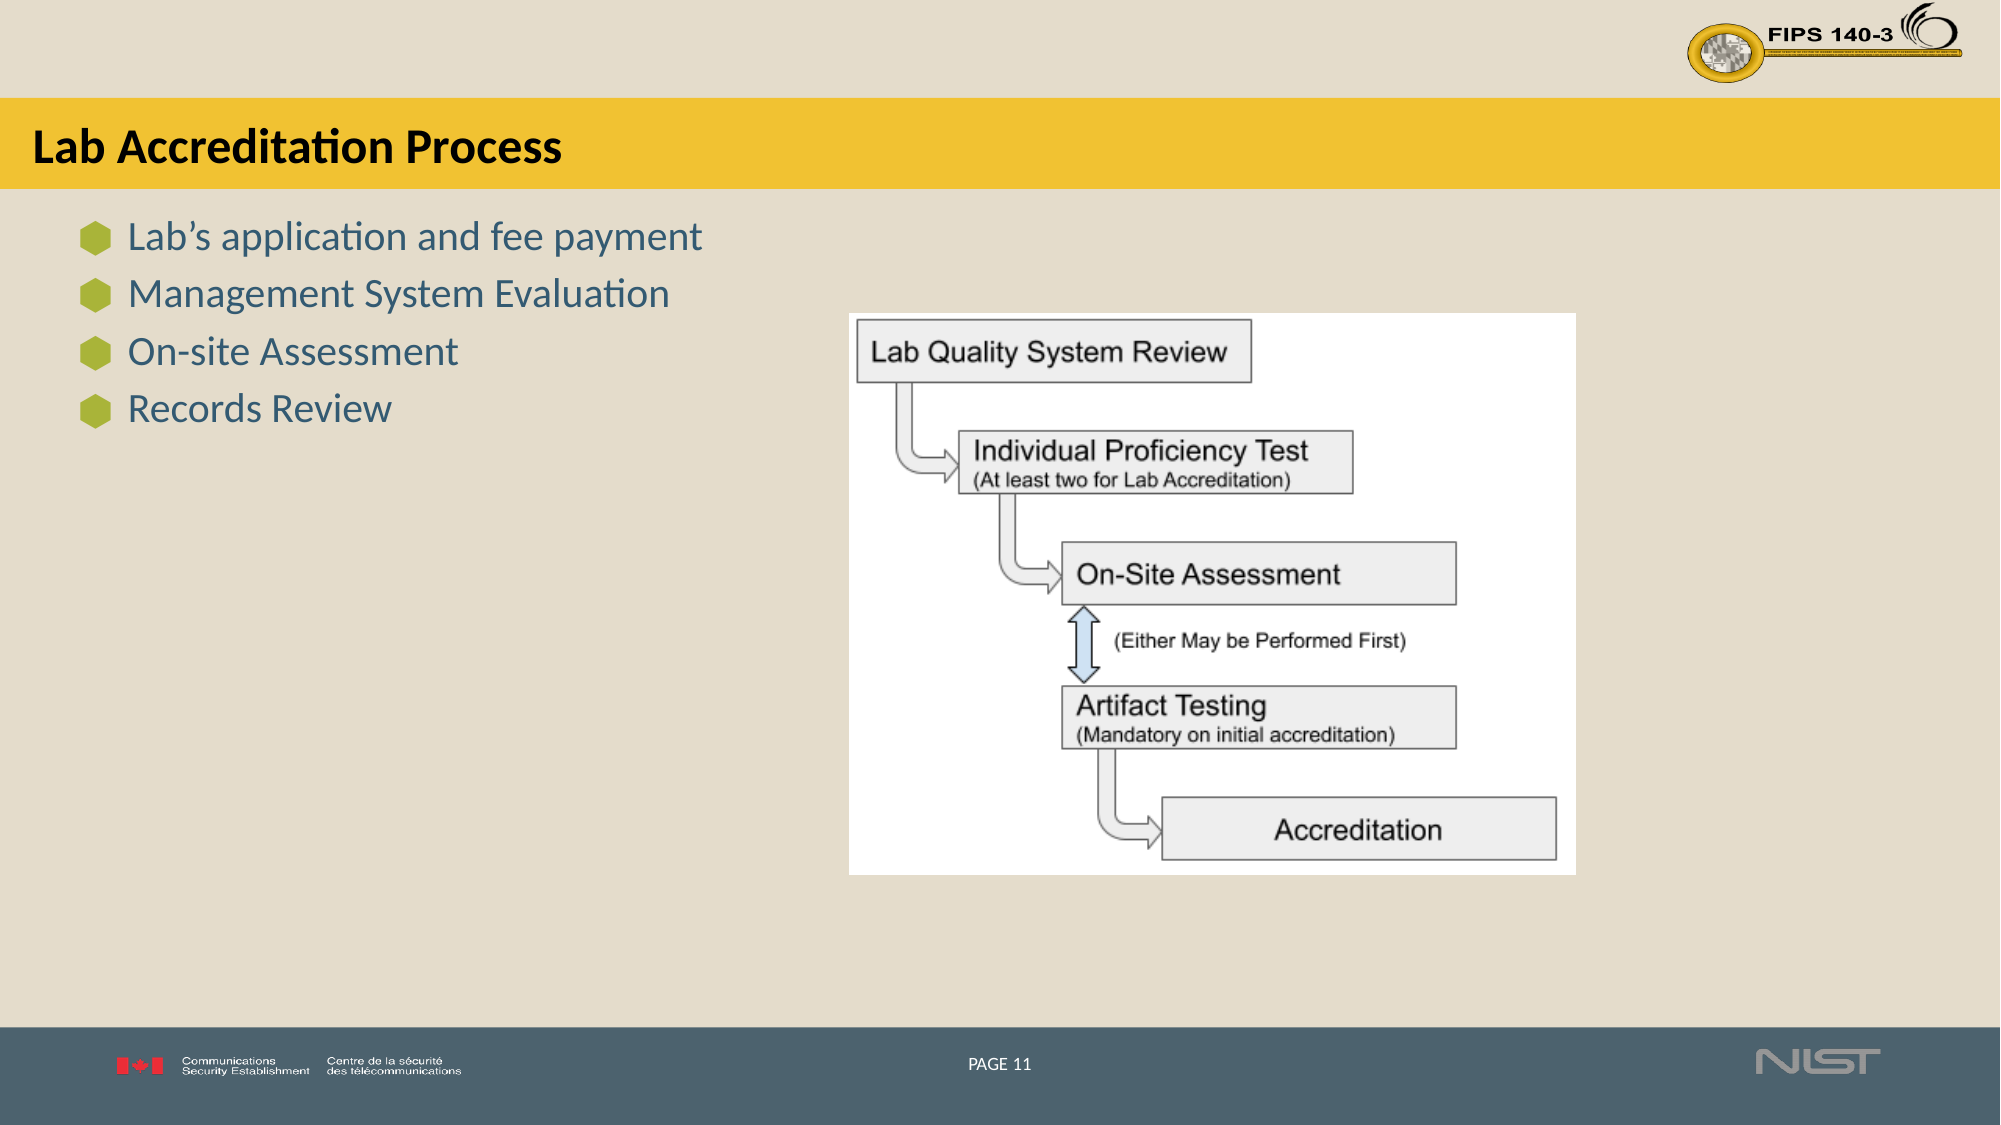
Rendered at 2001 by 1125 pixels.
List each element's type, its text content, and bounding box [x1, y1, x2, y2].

title Lab Accreditation Process [0, 97, 2000, 189]
picture [1672, 0, 2000, 97]
picture [848, 313, 1576, 875]
picture [1748, 1043, 1886, 1079]
list Lab’s application and fee payment Management System Evaluation On-site Assessment Records Review [37, 201, 1962, 1013]
picture [117, 1057, 461, 1076]
